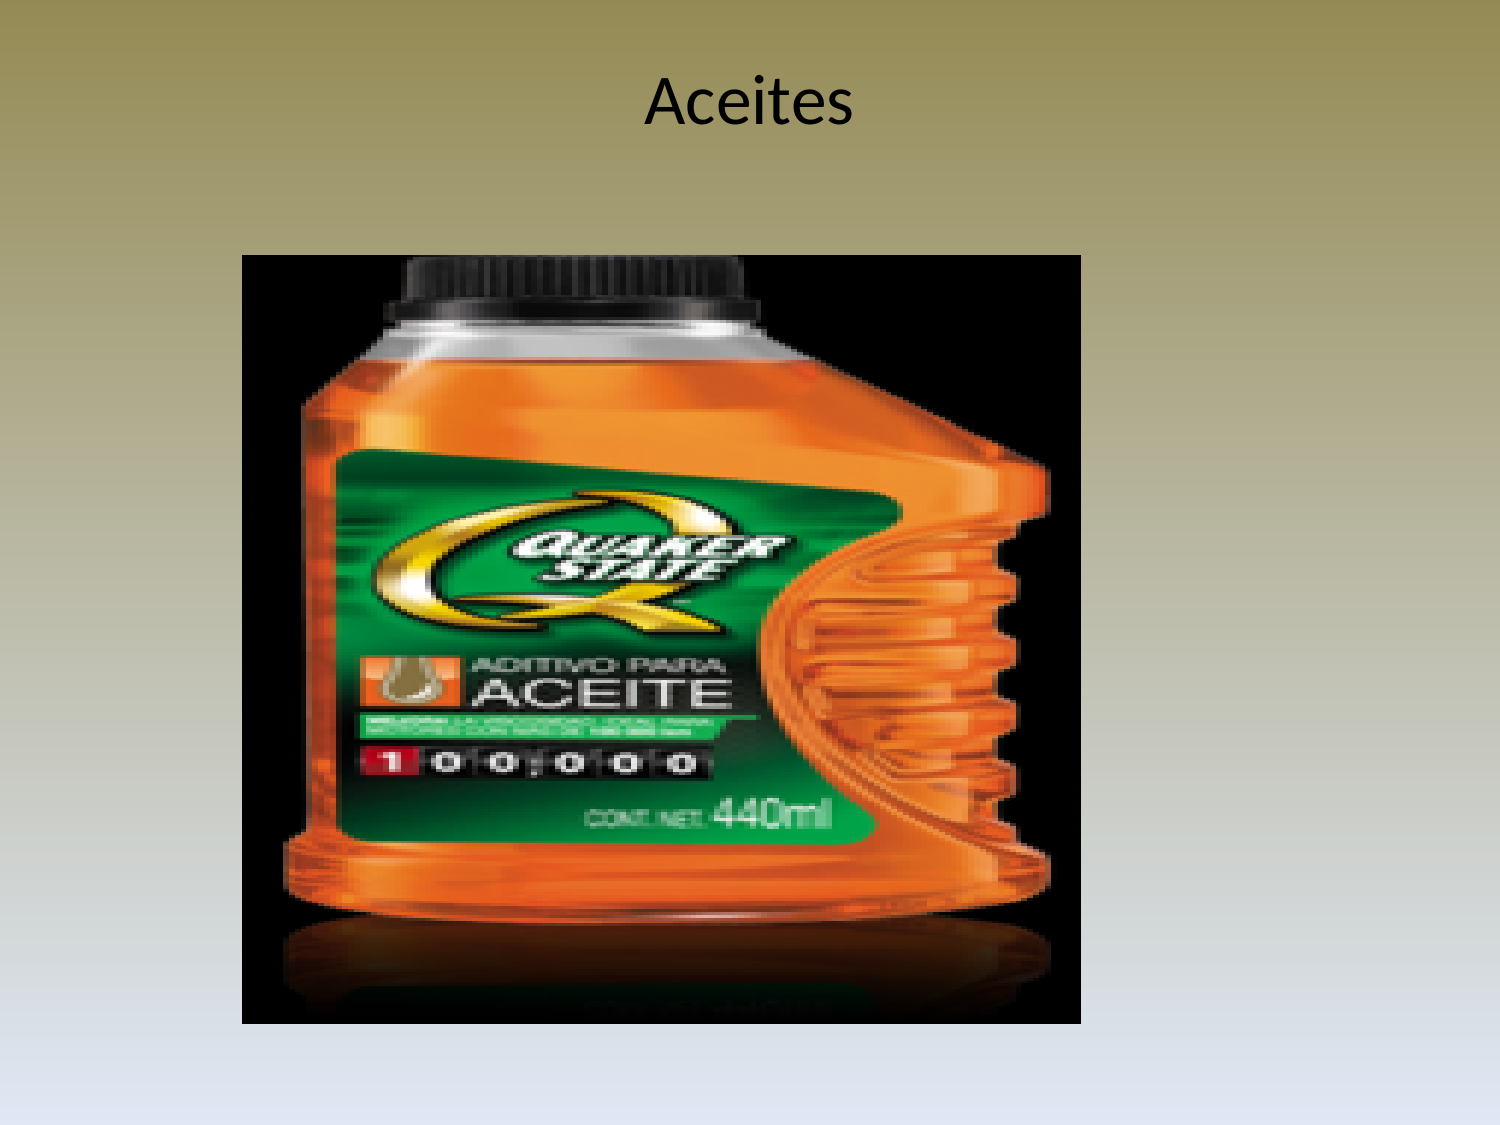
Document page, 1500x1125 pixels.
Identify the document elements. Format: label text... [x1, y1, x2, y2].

title Aceites [75, 45, 1425, 233]
picture [241, 255, 1081, 1024]
